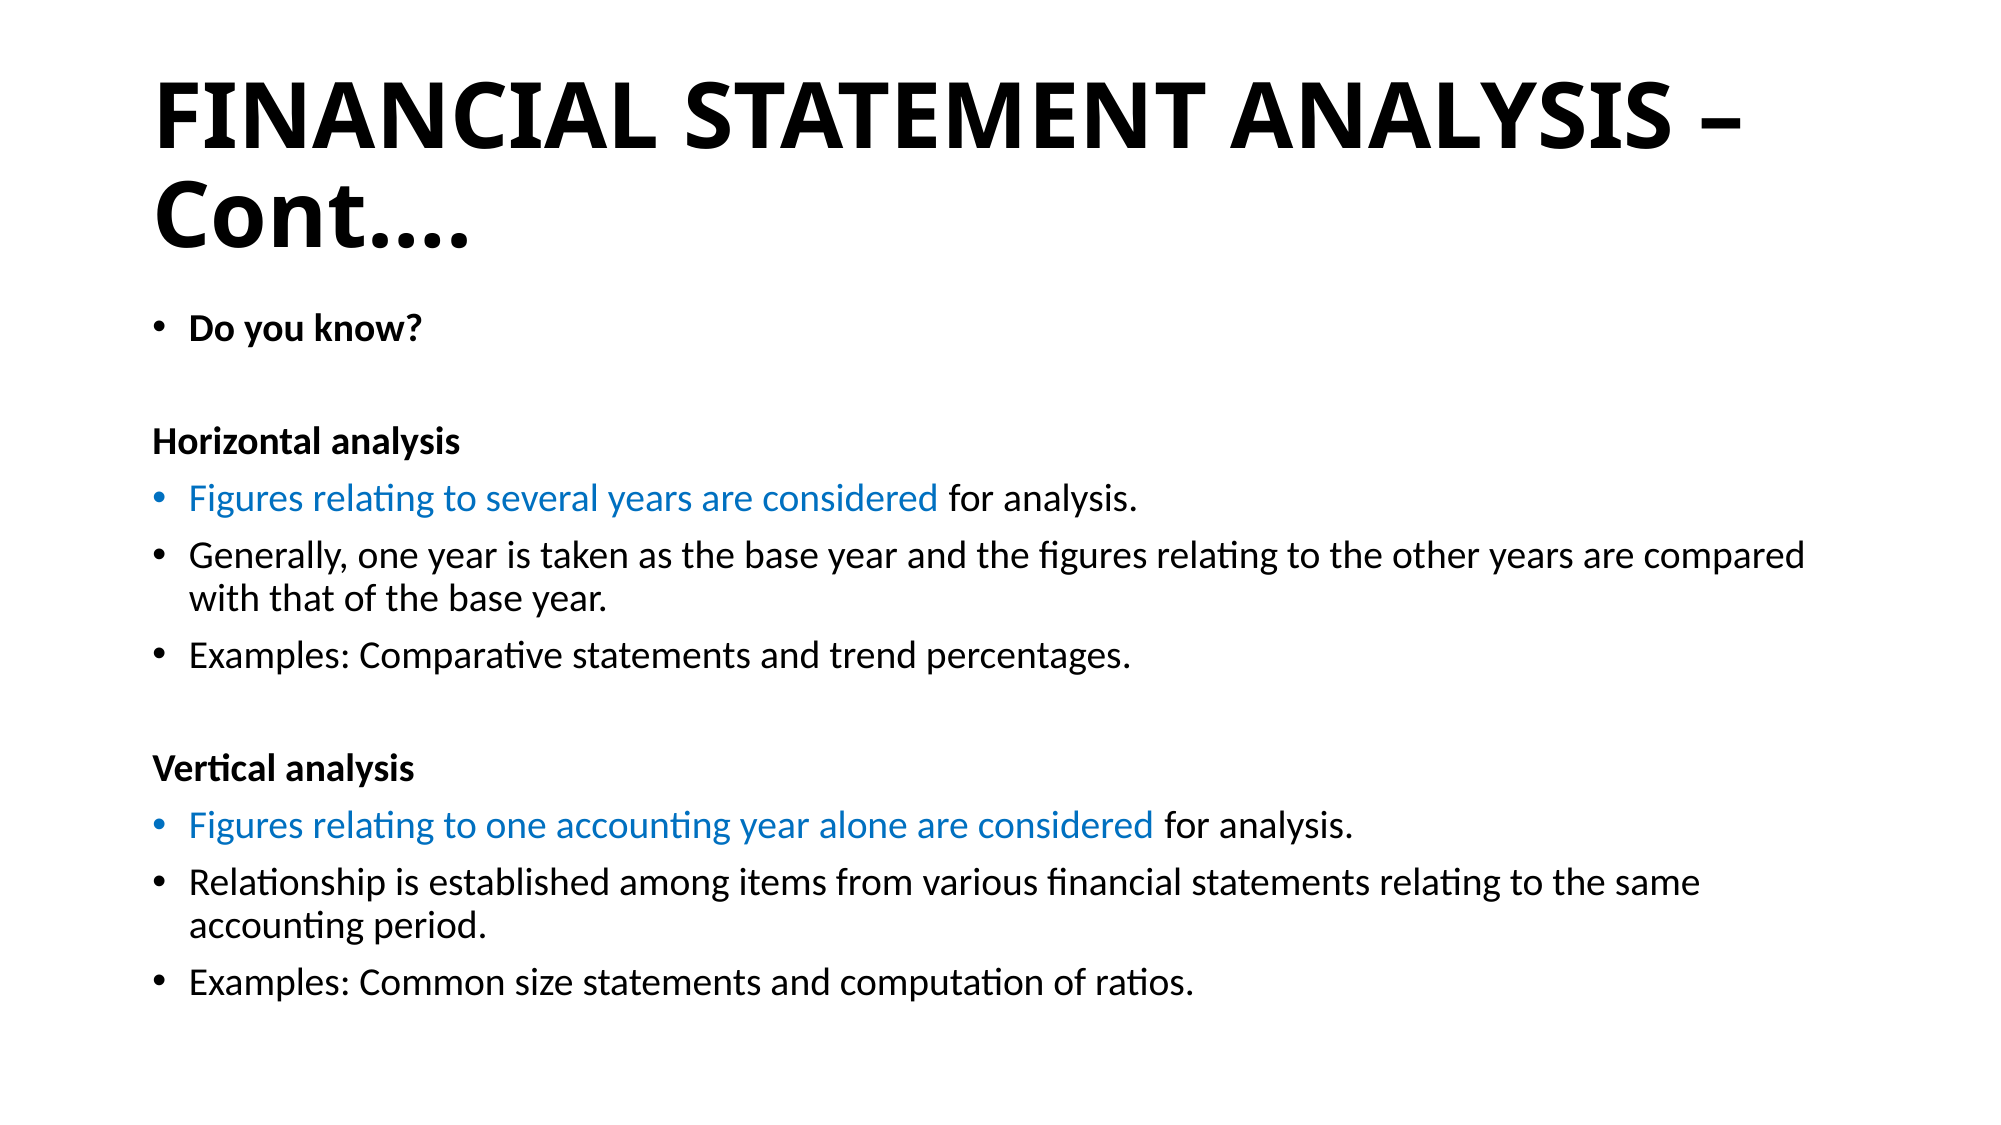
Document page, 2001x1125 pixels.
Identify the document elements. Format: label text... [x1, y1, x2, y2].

title FINANCIAL STATEMENT ANALYSIS – Cont…. [137, 59, 1863, 278]
list Do you know? Horizontal analysis Figures relating to several years are considered for analysis. Generally, one year is taken as the base year and the figures relating to the other years are compared with that of the base year. Examples: Comparative statements and trend percentages. Vertical analysis Figures relating to one accounting year alone are considered for analysis. Relationship is established among items from various financial statements relating to the same accounting period. Examples: Common size statements and computation of ratios. [137, 299, 1863, 1014]
